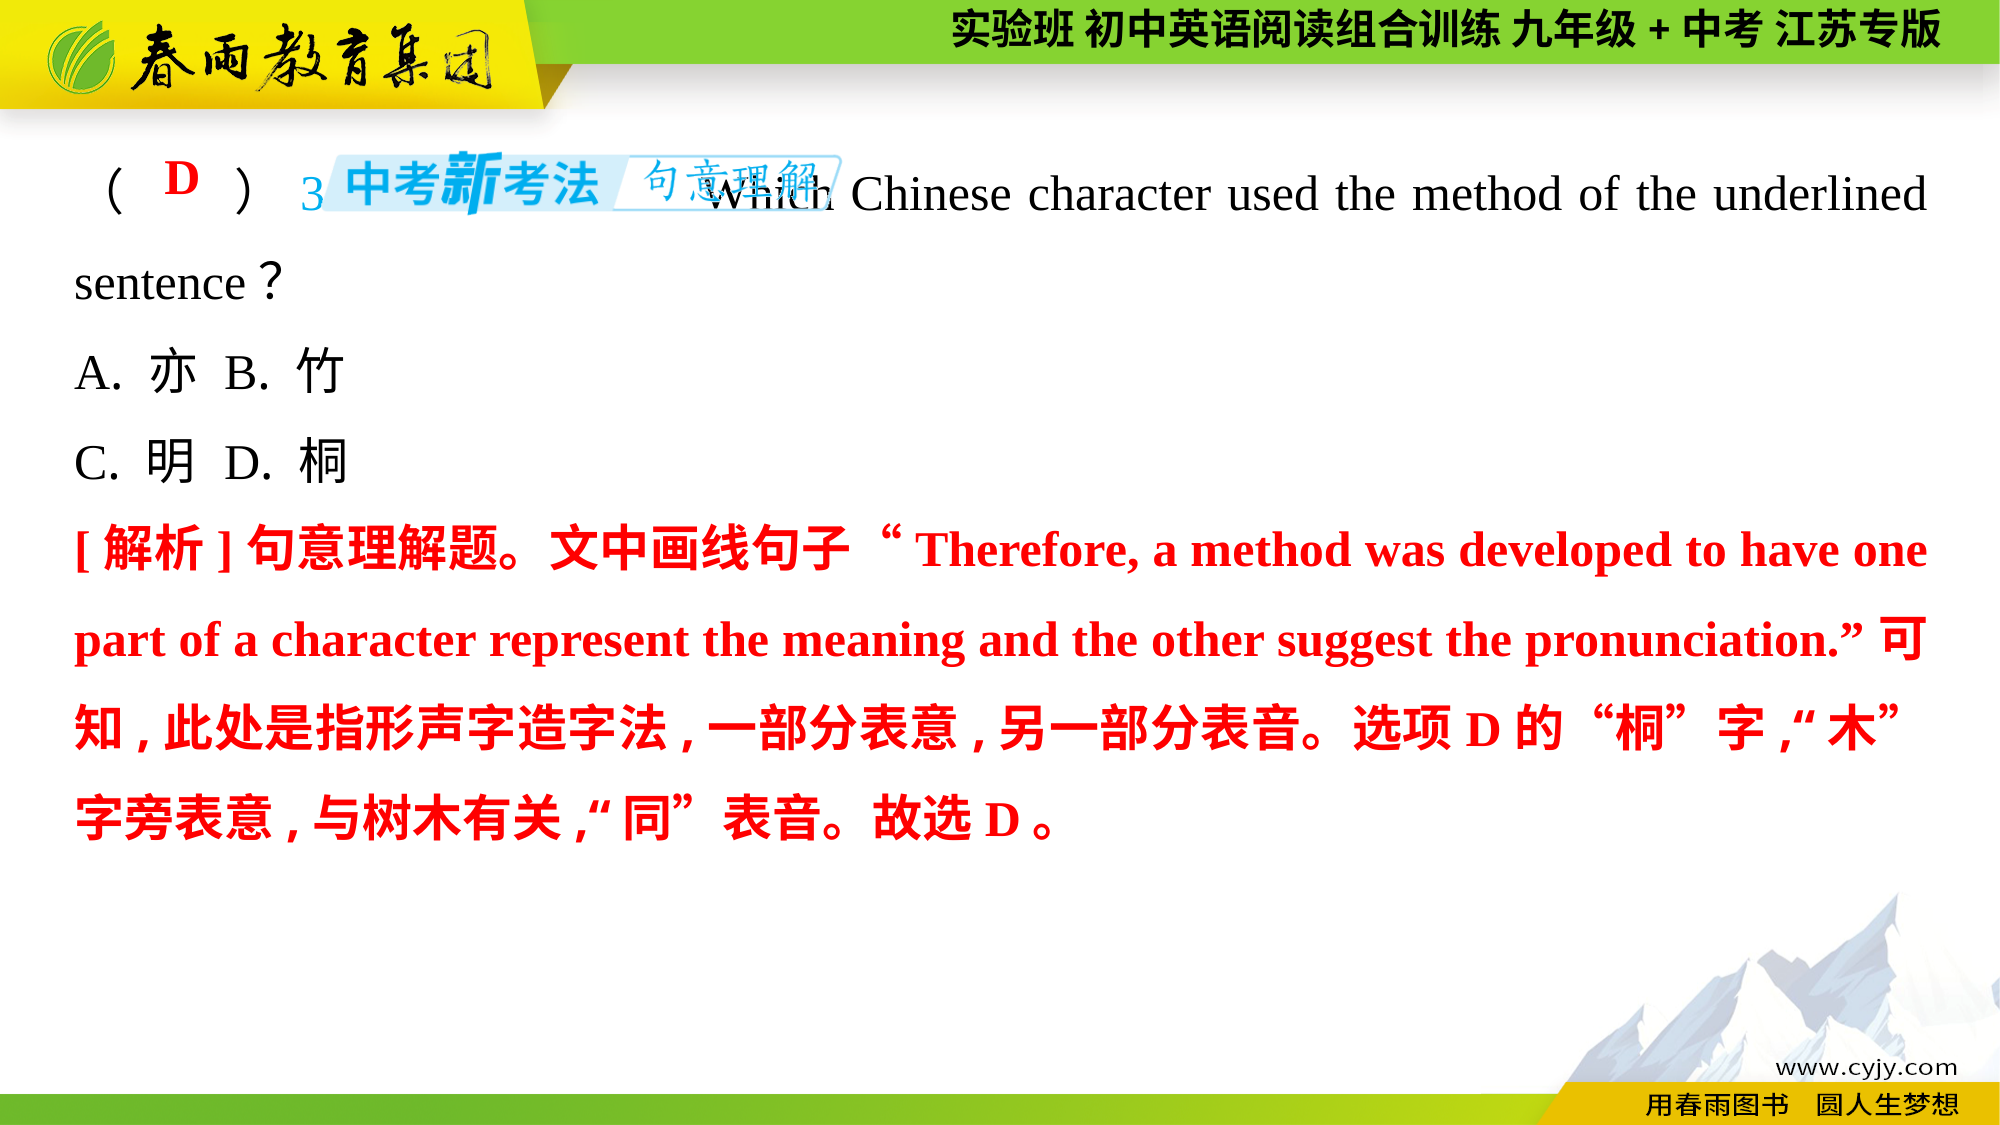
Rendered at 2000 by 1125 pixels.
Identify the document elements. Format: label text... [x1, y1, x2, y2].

text_box D [149, 137, 216, 213]
picture [0, 0, 2000, 1125]
list （ ）3. Which Chinese character used the method of the underlined sentence？ A. 亦 B. 竹 C. 明 D. 桐 [59, 122, 1944, 478]
text_box [解析]句意理解题。文中画线句子“Therefore, a method was developed to have one part of a character represent the meaning and the other suggest the pronunciation.”可知,此处是指形声字造字法,一部分表意,另一部分表音。选项D的“桐”字,“木”字旁表意,与树木有关,“同”表音。故选D。 [59, 478, 1944, 854]
